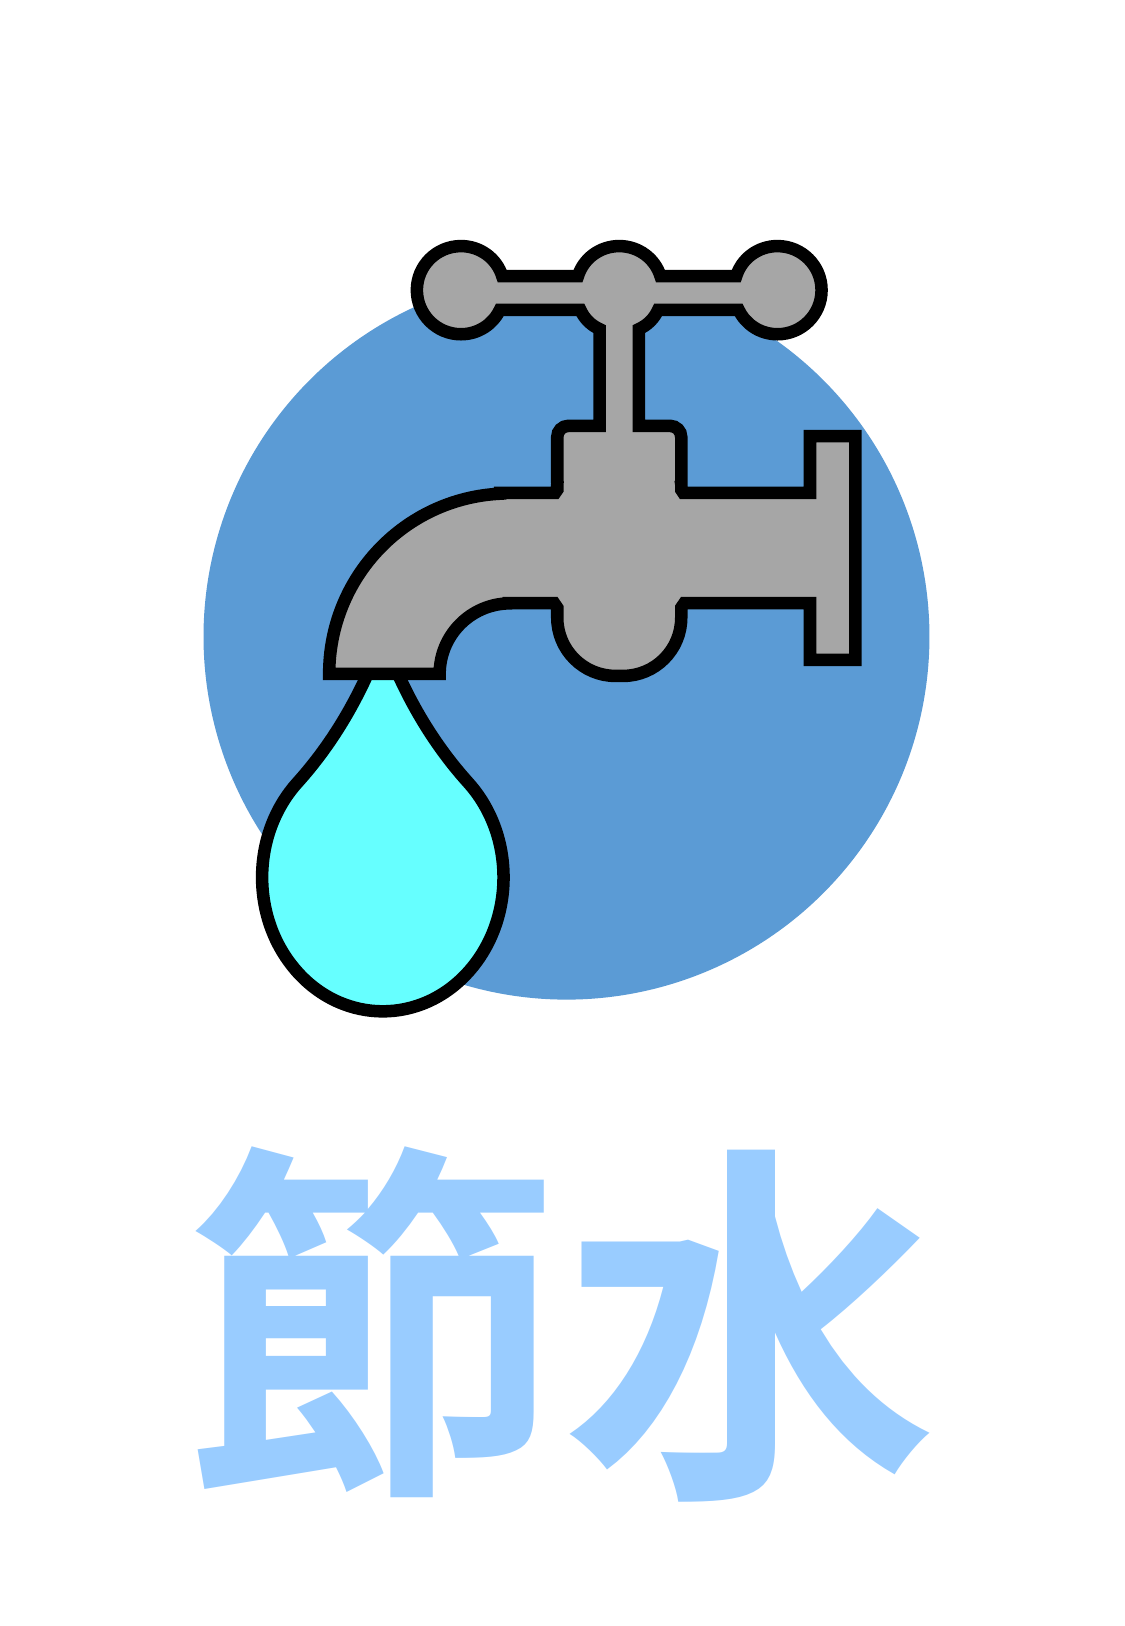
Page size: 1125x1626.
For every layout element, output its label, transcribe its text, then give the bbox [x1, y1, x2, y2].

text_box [203, 245, 930, 1000]
text_box 節水 [0, 1085, 1125, 1551]
